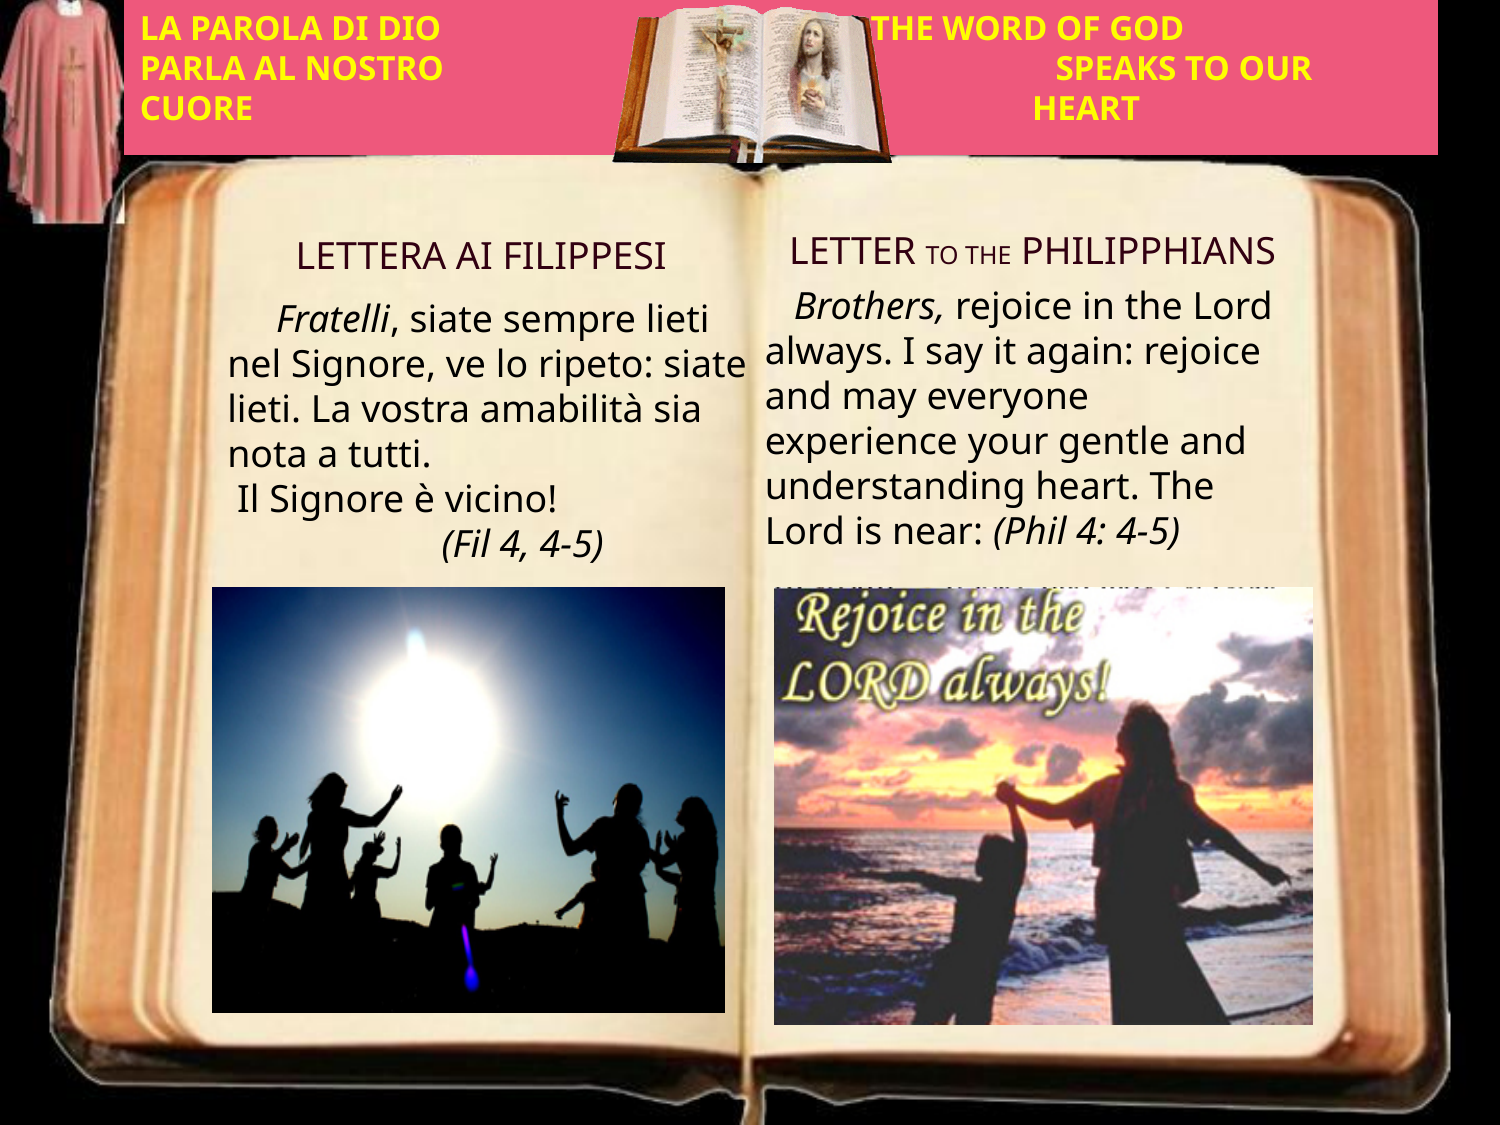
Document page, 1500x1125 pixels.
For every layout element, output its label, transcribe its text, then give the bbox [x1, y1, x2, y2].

text_box Fratelli, siate sempre lieti nel Signore, ve lo ripeto: siate lieti. La vostra amabilità sia nota a tutti. Il Signore è vicino! (Fil 4, 4-5) [212, 287, 763, 573]
title LETTER TO THE PHILIPPHIANS [699, 212, 1375, 288]
picture [0, 0, 1500, 1125]
text_box LETTERA AI FILIPPESI [224, 224, 738, 285]
text_box LA PAROLA DI DIO THE WORD OF GOD PARLA AL NOSTRO SPEAKS TO OUR CUORE HEART [125, 0, 612, 155]
text_box LA PAROLA DI DIO THE WORD OF GOD PARLA AL NOSTRO SPEAKS TO OUR CUORE HEART [899, 0, 1438, 155]
text_box Brothers, rejoice in the Lord always. I say it again: rejoice and may everyone experience your gentle and understanding heart. The Lord is near: (Phil 4: 4-5) [750, 274, 1300, 560]
